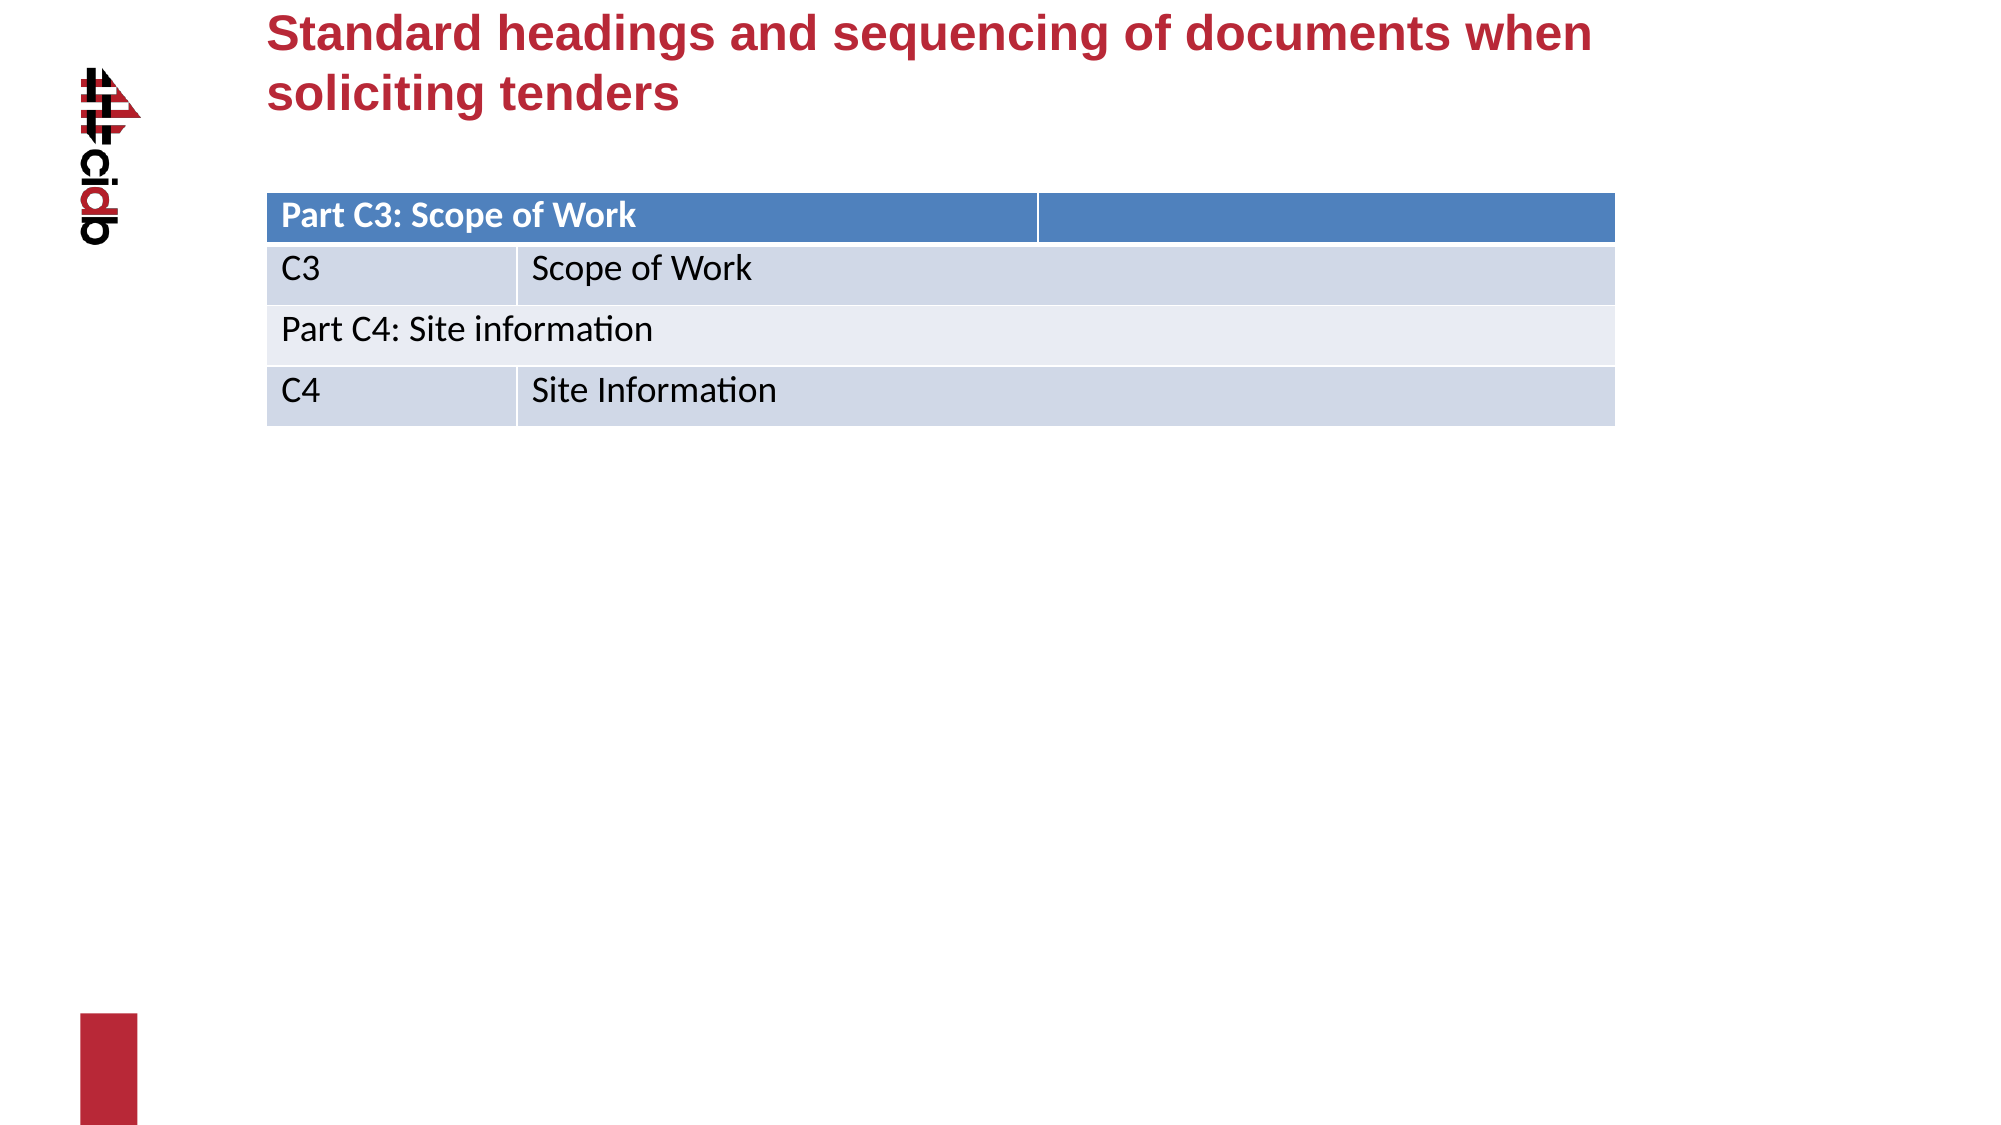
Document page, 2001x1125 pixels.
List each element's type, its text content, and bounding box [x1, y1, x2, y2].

table_cell Part C4: Site information [267, 306, 1615, 365]
table_cell Scope of Work [518, 247, 1615, 305]
table_cell C4 [267, 367, 516, 426]
picture [70, 60, 148, 253]
table_header [1039, 193, 1615, 242]
table_header Part C3: Scope of Work [267, 193, 1037, 242]
table_cell C3 [267, 247, 516, 305]
table_cell Site Information [518, 367, 1615, 426]
title Standard headings and sequencing of documents when soliciting tenders [266, 0, 1750, 122]
